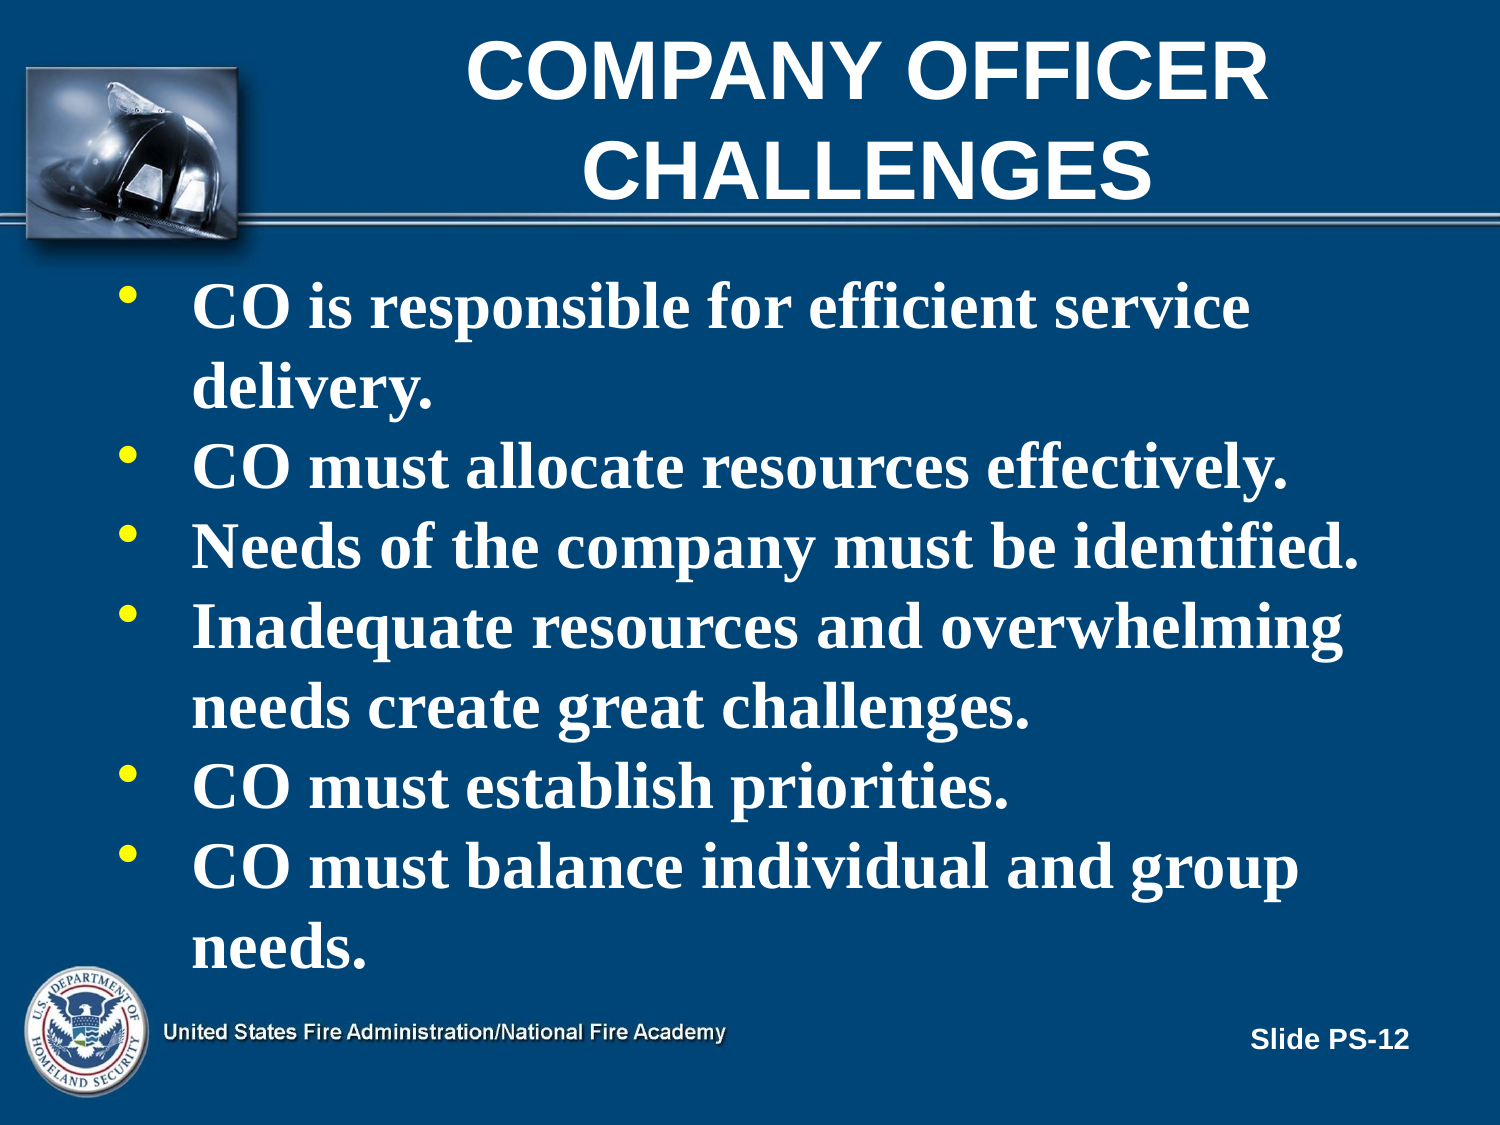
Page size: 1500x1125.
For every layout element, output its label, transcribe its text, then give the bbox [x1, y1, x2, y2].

picture [0, 0, 1500, 1125]
slide_number Slide PS-12 [1074, 1012, 1426, 1091]
list CO is responsible for efficient service delivery. CO must allocate resources effectively. Needs of the company must be identified. Inadequate resources and overwhelming needs create great challenges. CO must establish priorities. CO must balance individual and group needs. [101, 254, 1467, 893]
title Company officer CHALLENGES [266, 22, 1470, 211]
